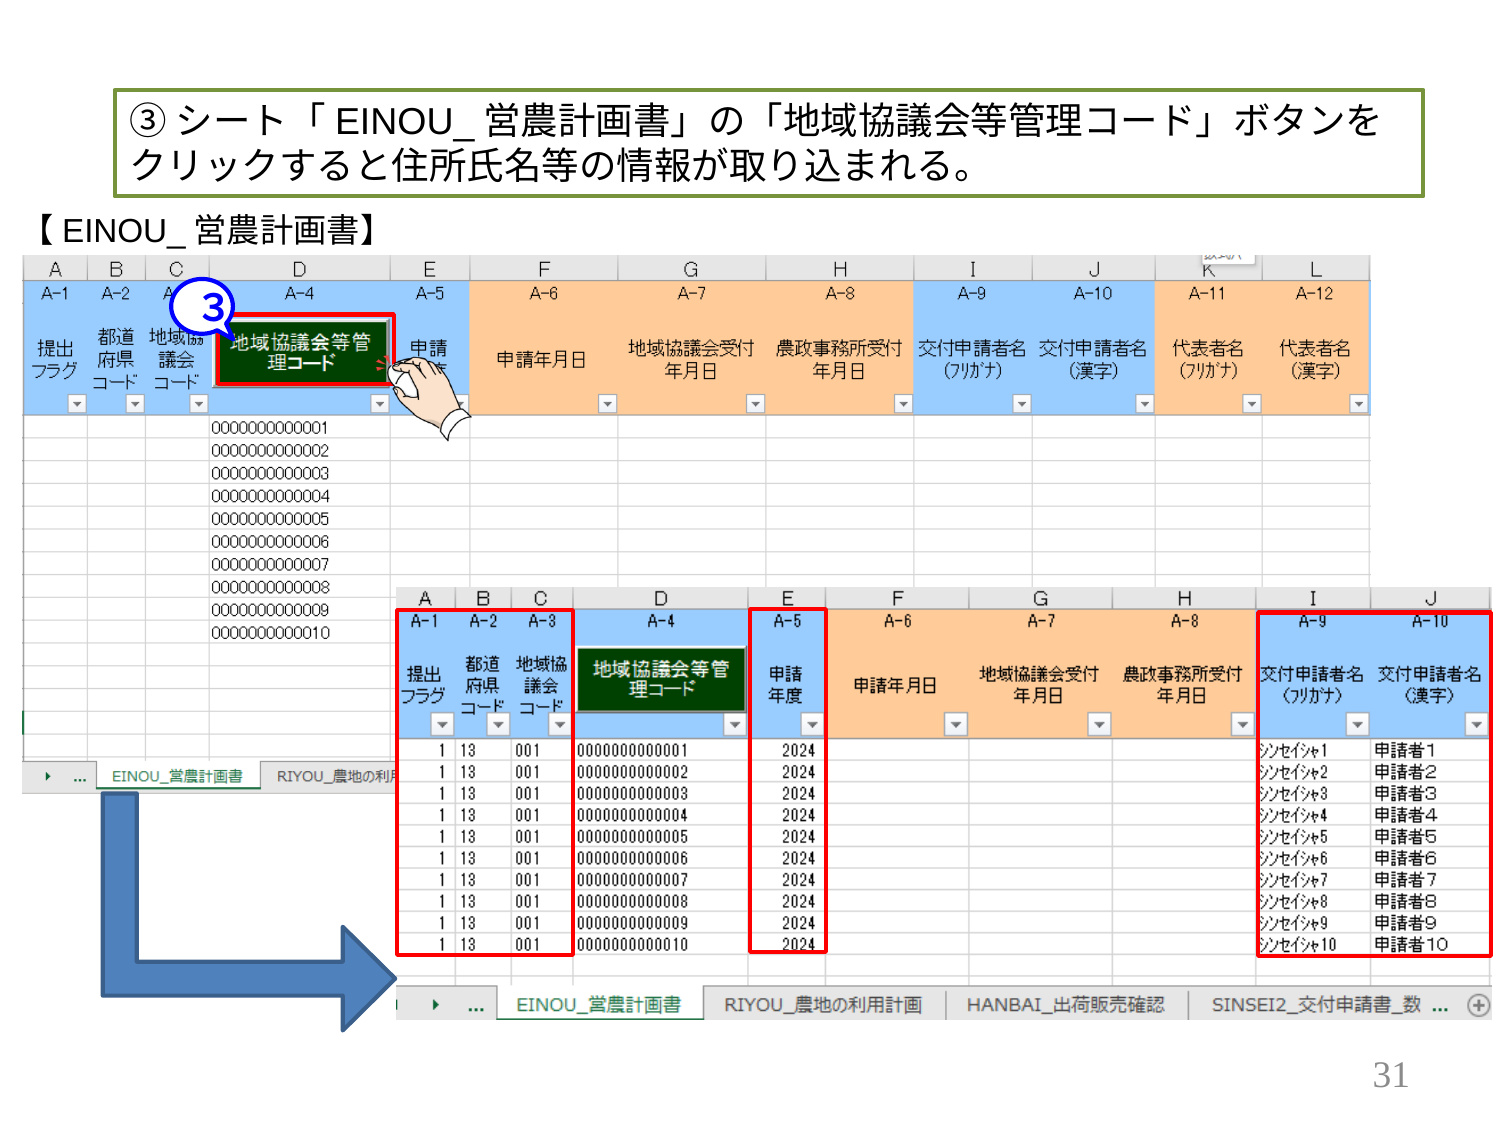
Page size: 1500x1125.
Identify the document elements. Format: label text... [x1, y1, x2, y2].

picture [22, 255, 1492, 1020]
text_box [100, 802, 391, 1033]
text_box ③シート「EINOU_営農計画書」の「地域協議会等管理コード」ボタンをクリックすると住所氏名等の情報が取り込まれる。 [113, 88, 1425, 198]
slide_number 30 [1074, 1042, 1425, 1103]
text_box 【EINOU_営農計画書】 [4, 200, 504, 257]
